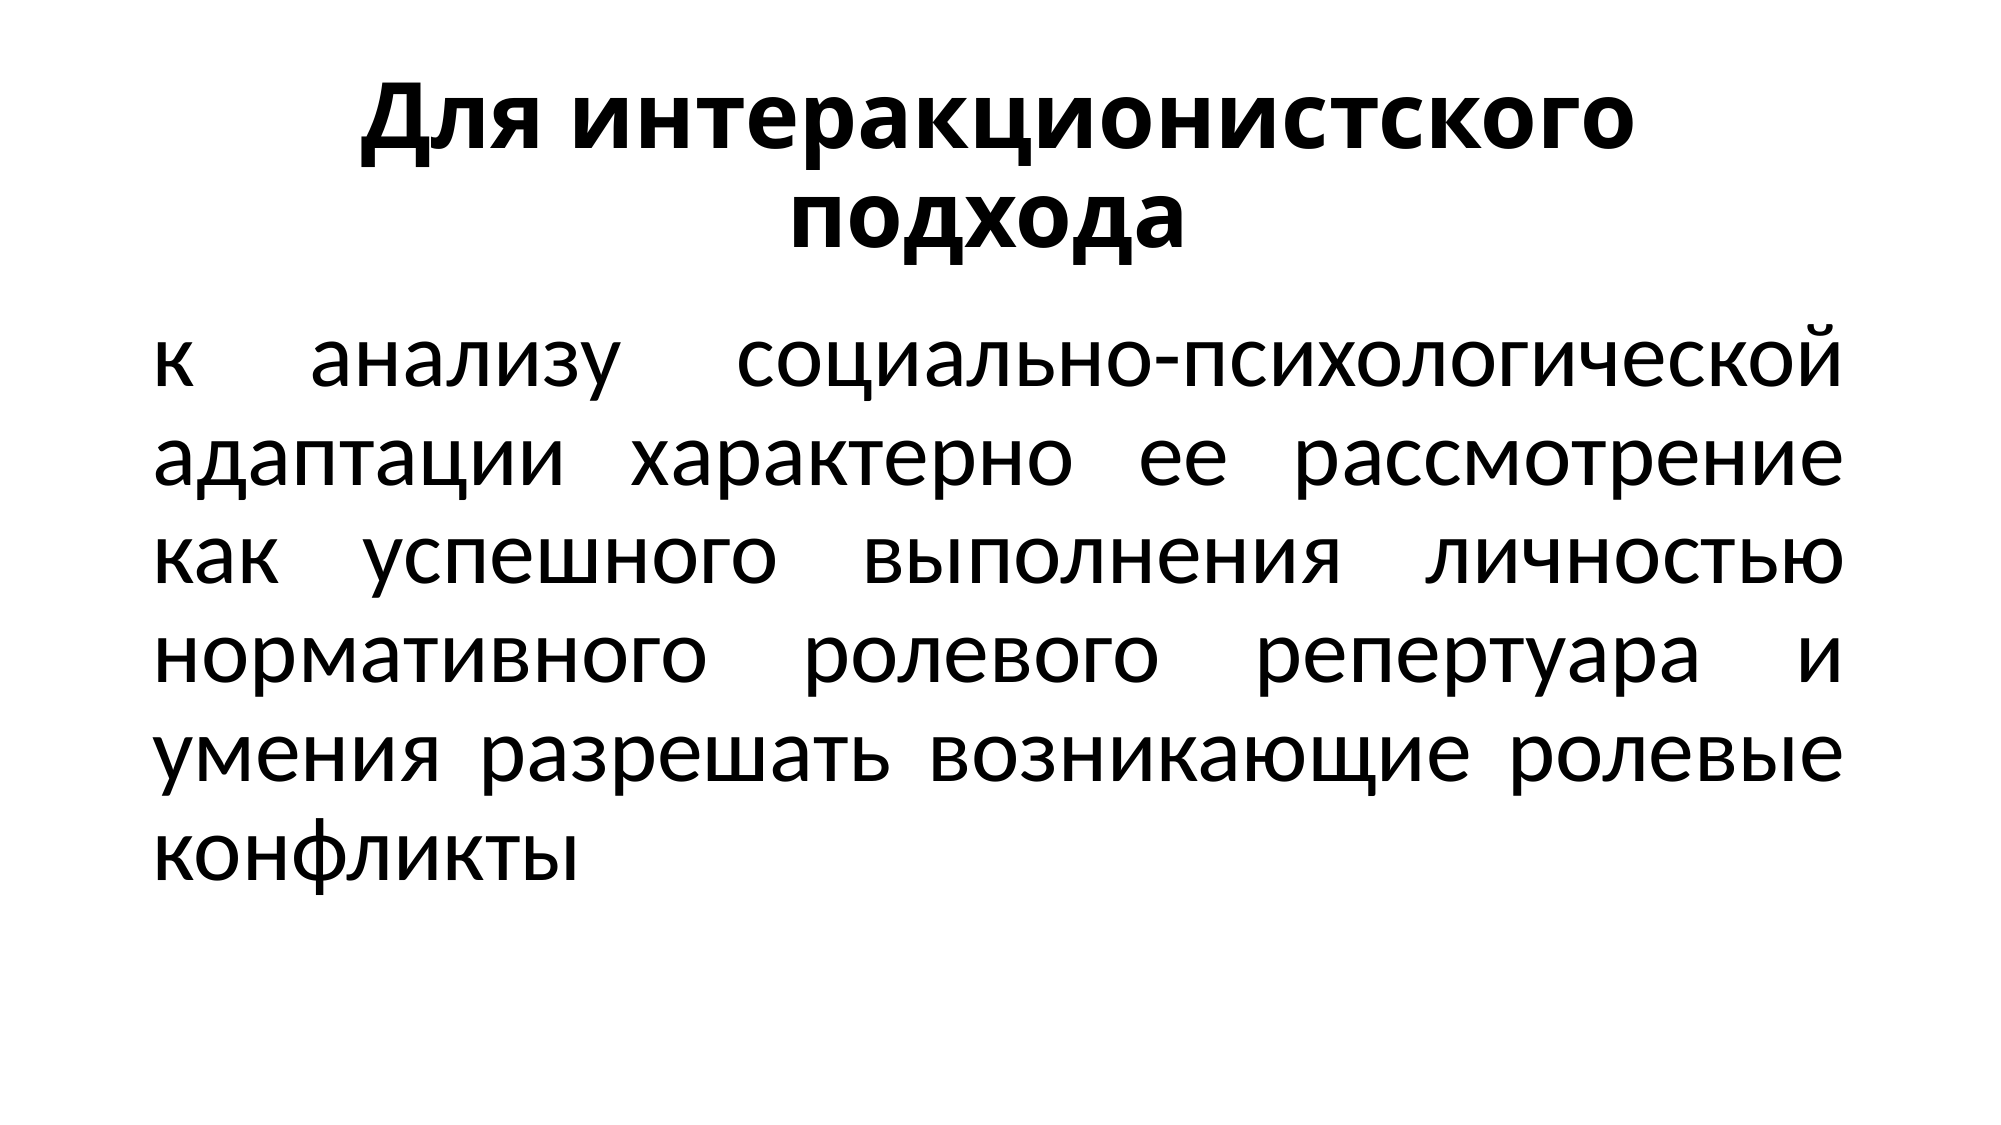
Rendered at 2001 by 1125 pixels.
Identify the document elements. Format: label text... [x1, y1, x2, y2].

list к анализу социально-психологической адаптации характерно ее рассмотрение как успешного выполнения личностью нормативного ролевого репертуара и умения разрешать возникающие ролевые конфликты [137, 299, 1863, 1014]
title Для интеракционистского подхода [137, 59, 1863, 278]
